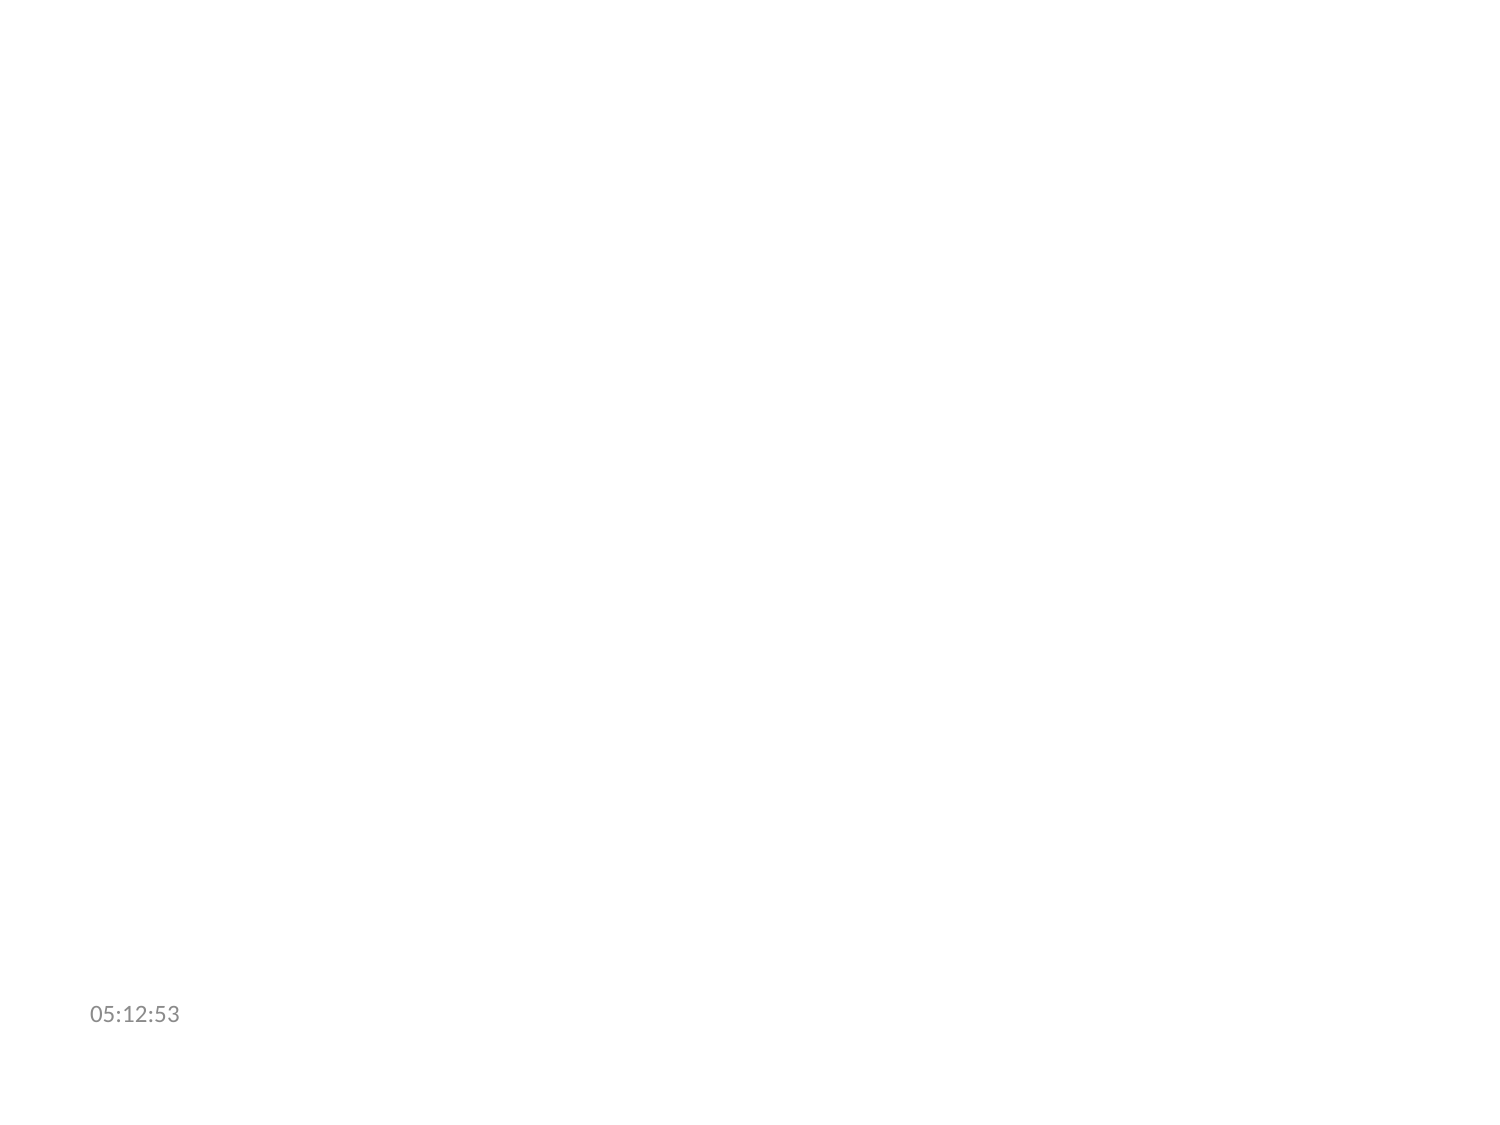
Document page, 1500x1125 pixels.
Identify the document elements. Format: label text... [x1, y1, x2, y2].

text_box 15:35:09 [75, 982, 425, 1043]
